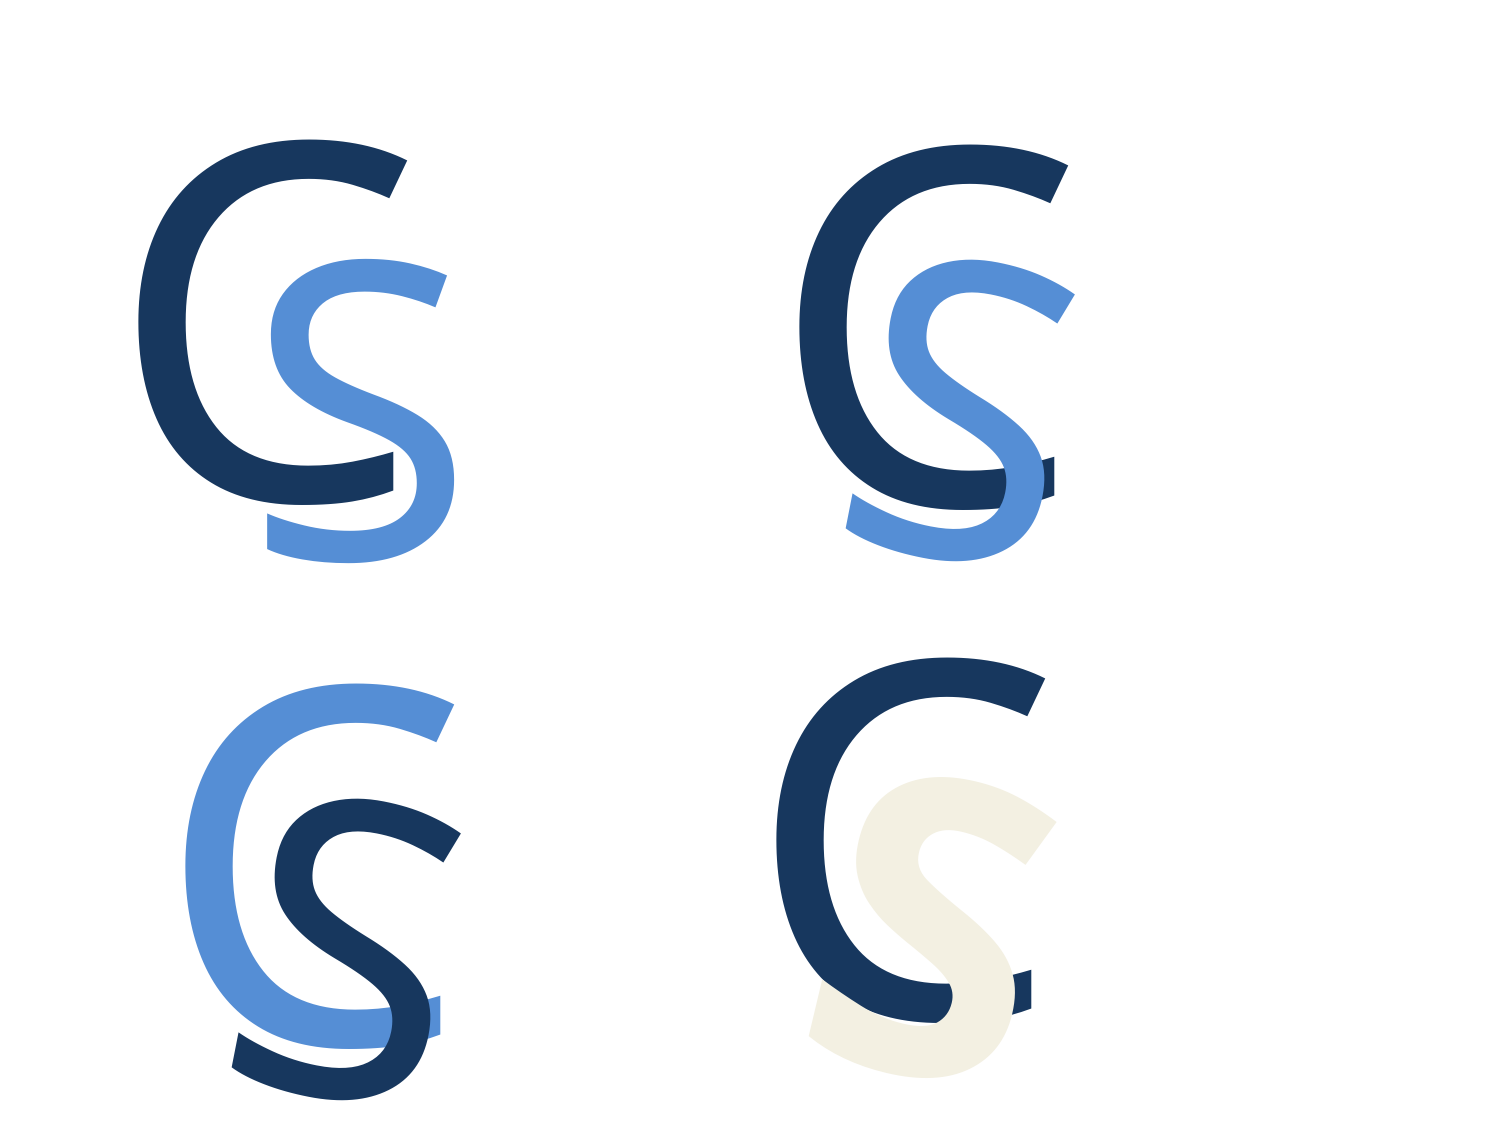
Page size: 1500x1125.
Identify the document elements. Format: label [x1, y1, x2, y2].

text_box [17, 0, 609, 655]
text_box [678, 0, 1176, 655]
text_box [64, 538, 562, 1125]
text_box [655, 512, 1152, 1125]
